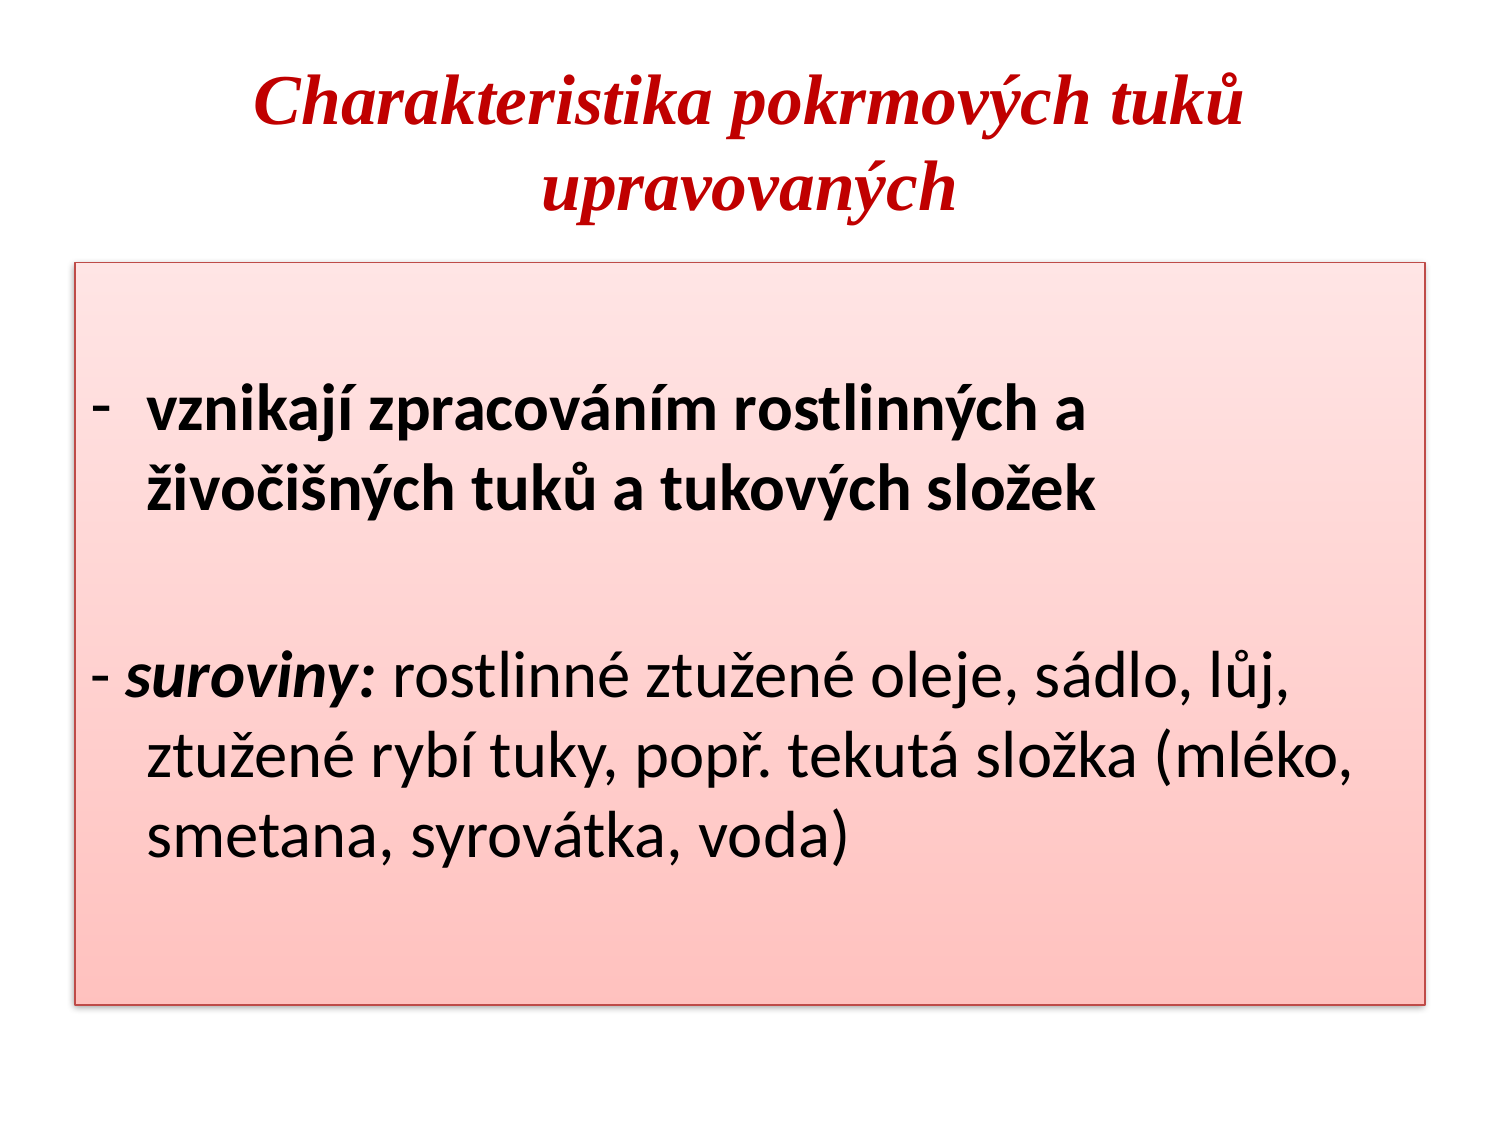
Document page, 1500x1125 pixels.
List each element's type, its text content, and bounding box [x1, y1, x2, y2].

title Charakteristika pokrmových tuků upravovaných [75, 45, 1425, 233]
list vznikají zpracováním rostlinných a živočišných tuků a tukových složek - suroviny: rostlinné ztužené oleje, sádlo, lůj, ztužené rybí tuky, popř. tekutá složka (mléko, smetana, syrovátka, voda) [74, 262, 1426, 1006]
